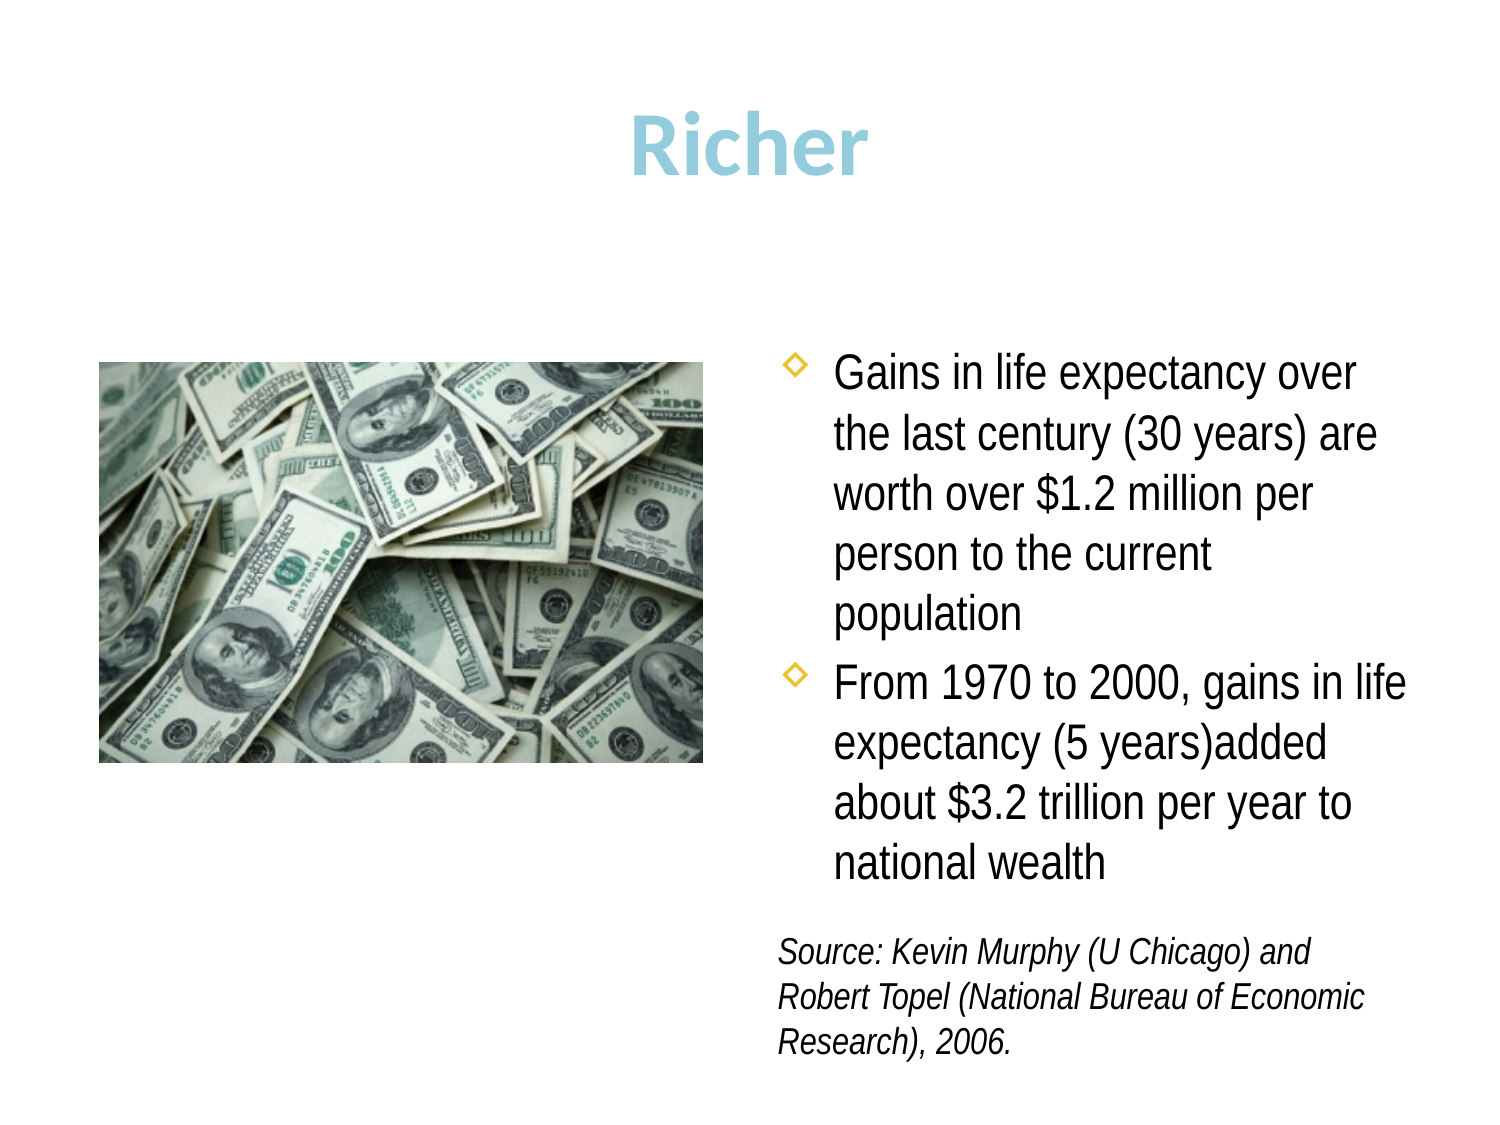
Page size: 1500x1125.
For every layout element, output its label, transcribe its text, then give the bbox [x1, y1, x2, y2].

list Gains in life expectancy over the last century (30 years) are worth over $1.2 million per person to the current population From 1970 to 2000, gains in life expectancy (5 years)added about $3.2 trillion per year to national wealth Source: Kevin Murphy (U Chicago) and Robert Topel (National Bureau of Economic Research), 2006. [762, 262, 1425, 1005]
picture [99, 362, 703, 763]
title Richer [75, 45, 1425, 233]
